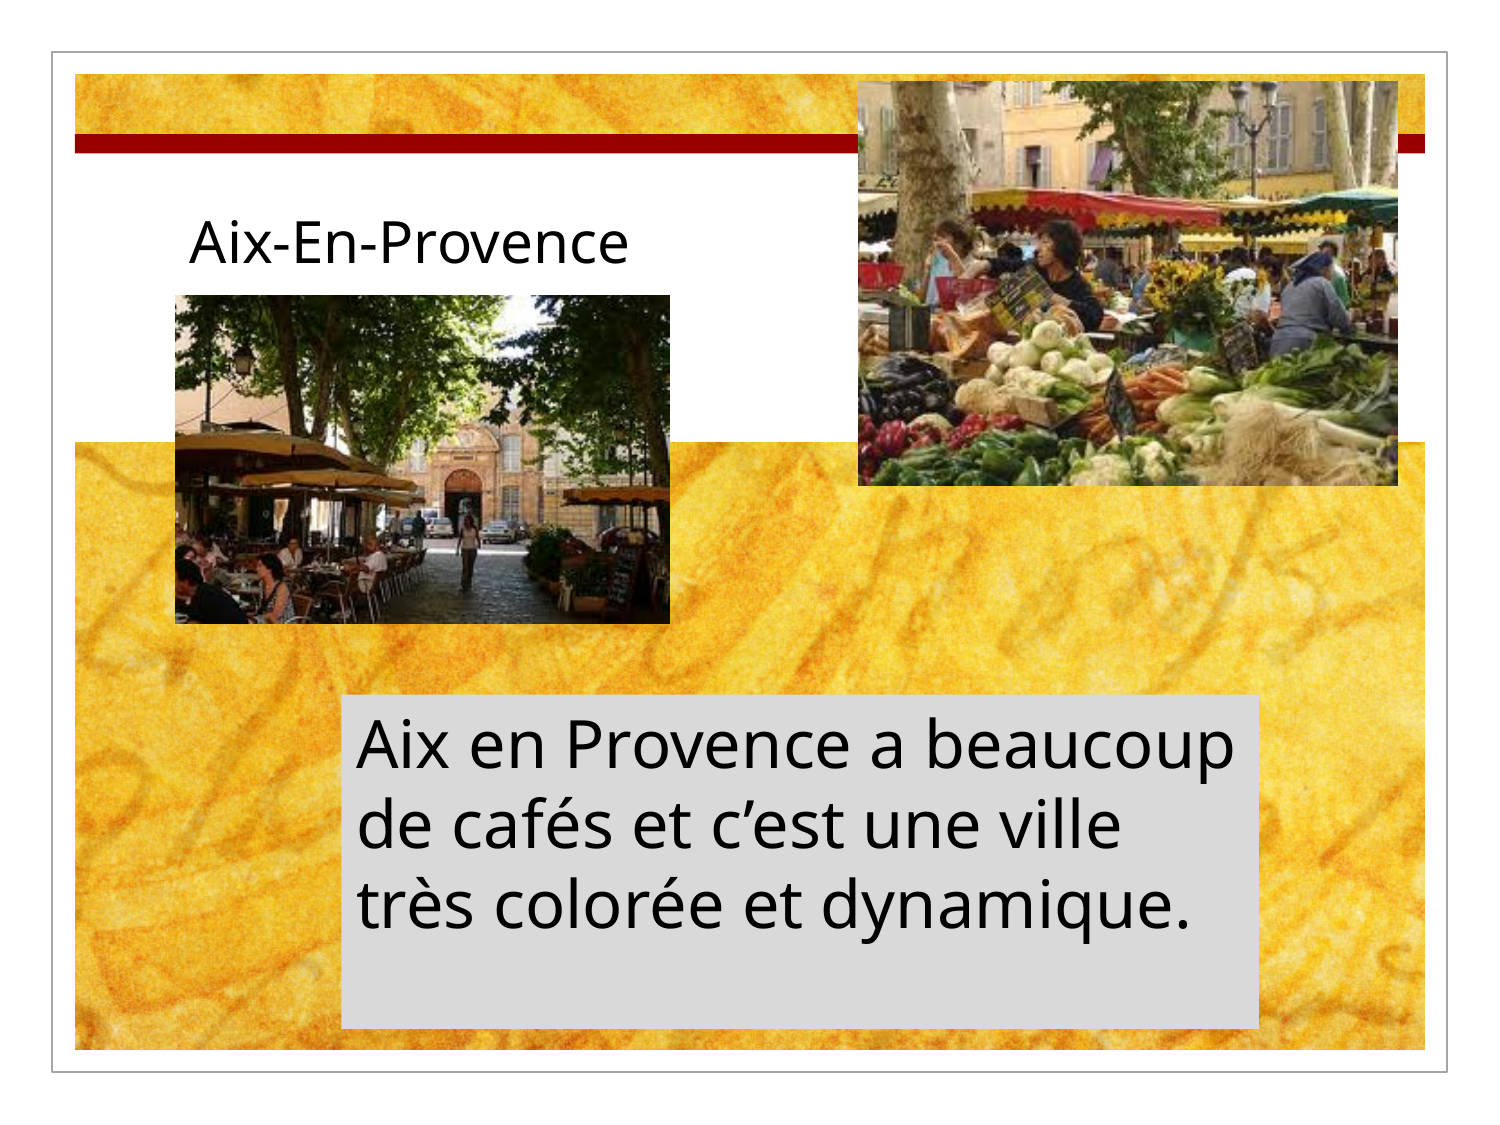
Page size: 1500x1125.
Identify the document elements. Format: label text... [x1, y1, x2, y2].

picture [75, 74, 1425, 1050]
text_box Aix en Provence a beaucoup de cafés et c’est une ville très colorée et dynamique. [341, 694, 1259, 1030]
text_box Aix-En-Provence [175, 197, 857, 283]
